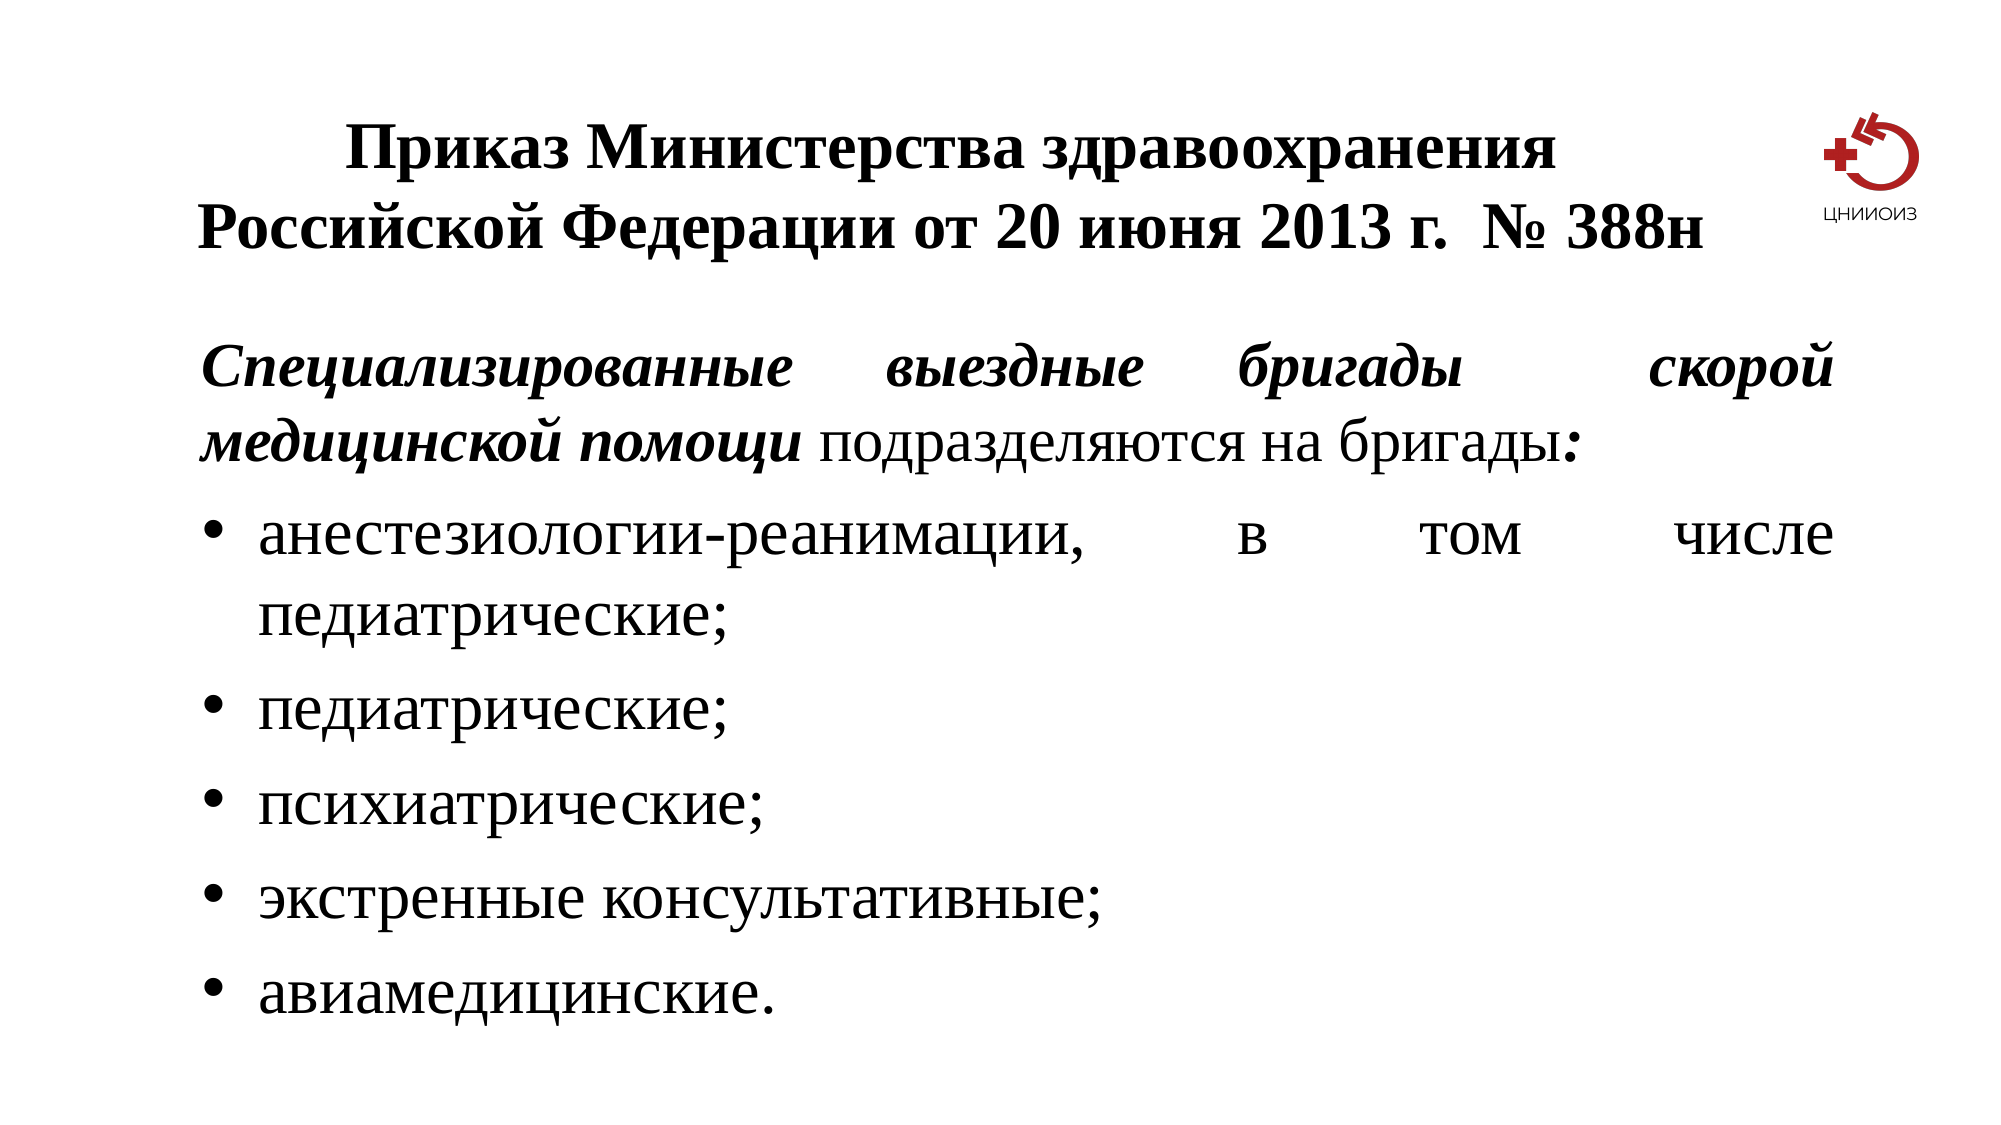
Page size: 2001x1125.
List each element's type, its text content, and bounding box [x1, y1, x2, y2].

picture [1824, 112, 1919, 223]
title Приказ Министерства здравоохранения Российской Федерации от 20 июня 2013 г. № 388н [174, 46, 1730, 317]
list Специализированные выездные бригады скорой медицинской помощи подразделяются на бригады: анестезиологии-реанимации, в том числе педиатрические; педиатрические; психиатрические; экстренные консультативные; авиамедицинские. [186, 316, 1852, 1108]
